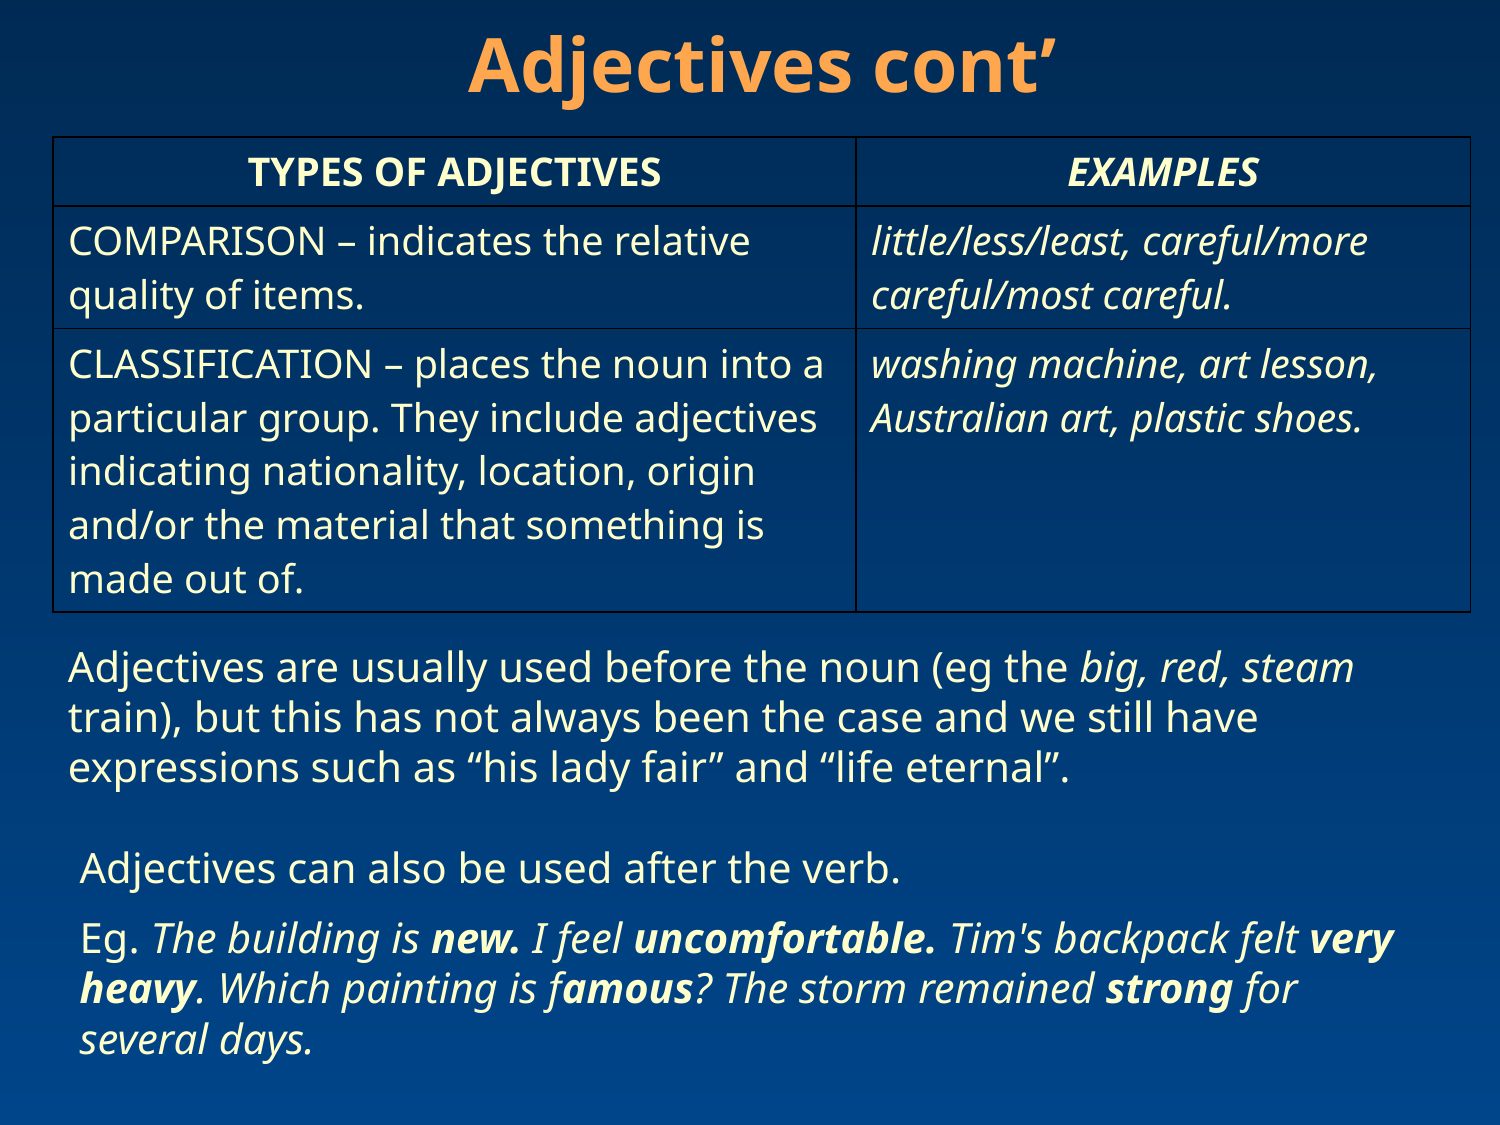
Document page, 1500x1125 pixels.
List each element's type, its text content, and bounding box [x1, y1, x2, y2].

table_cell little/less/least, careful/more careful/most careful. [857, 207, 1470, 328]
table_header EXAMPLES [857, 138, 1470, 205]
text_box Adjectives cont’ [277, 0, 1249, 126]
table_cell washing machine, art lesson, Australian art, plastic shoes. [857, 329, 1470, 611]
table_cell COMPARISON – indicates the relative quality of items. [54, 207, 855, 328]
table_header TYPES OF ADJECTIVES [54, 138, 855, 205]
table_cell CLASSIFICATION – places the noun into a particular group. They include adjectives indicating nationality, location, origin and/or the material that something is made out of. [54, 329, 855, 611]
text_box Adjectives are usually used before the noun (eg the big, red, steam train), but this has not always been the case and we still have expressions such as “his lady fair” and “life eternal”. [53, 633, 1459, 799]
text_box Adjectives can also be used after the verb. Eg. The building is new. I feel uncomfortable. Tim's backpack felt very heavy. Which painting is famous? The storm remained strong for several days. [64, 834, 1447, 1070]
